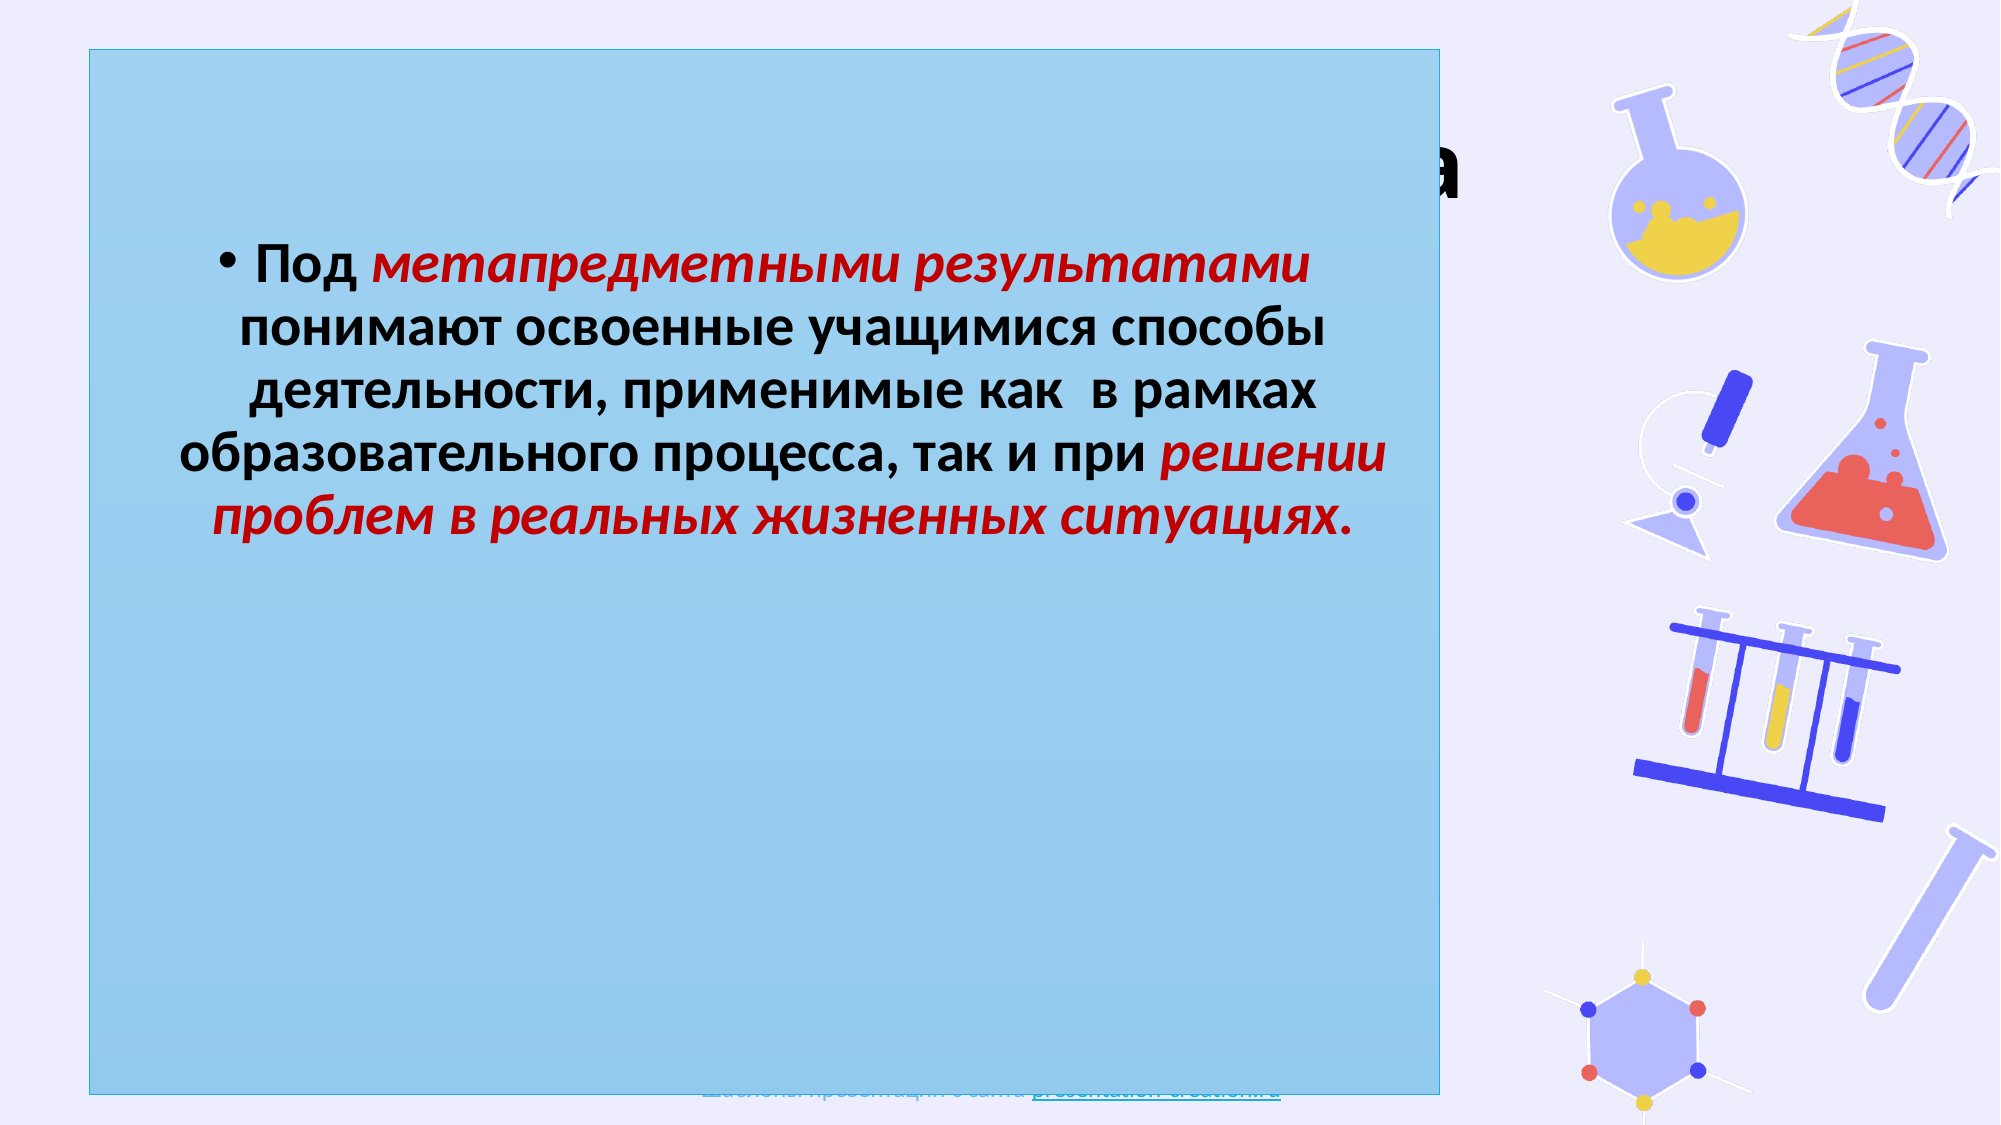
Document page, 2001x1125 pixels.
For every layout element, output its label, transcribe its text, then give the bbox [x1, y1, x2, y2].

picture [1773, 338, 1950, 563]
picture [1619, 369, 1753, 563]
picture [1543, 941, 1753, 1125]
picture [223, 511, 369, 657]
picture [526, 505, 672, 651]
list Под метапредметными результатами понимают освоенные учащимися способы деятельности, применимые как в рамках образовательного процесса, так и при решении проблем в реальных жизненных ситуациях. [89, 49, 1440, 1095]
text_box Шаблоны презентаций с сайта presentation-creation.ru [641, 1095, 1341, 1125]
picture [1632, 604, 2000, 1014]
picture [1156, 518, 1302, 664]
picture [840, 517, 986, 663]
title Вставьте заголовок слайда [1440, 59, 1611, 278]
picture [1611, 0, 2001, 312]
